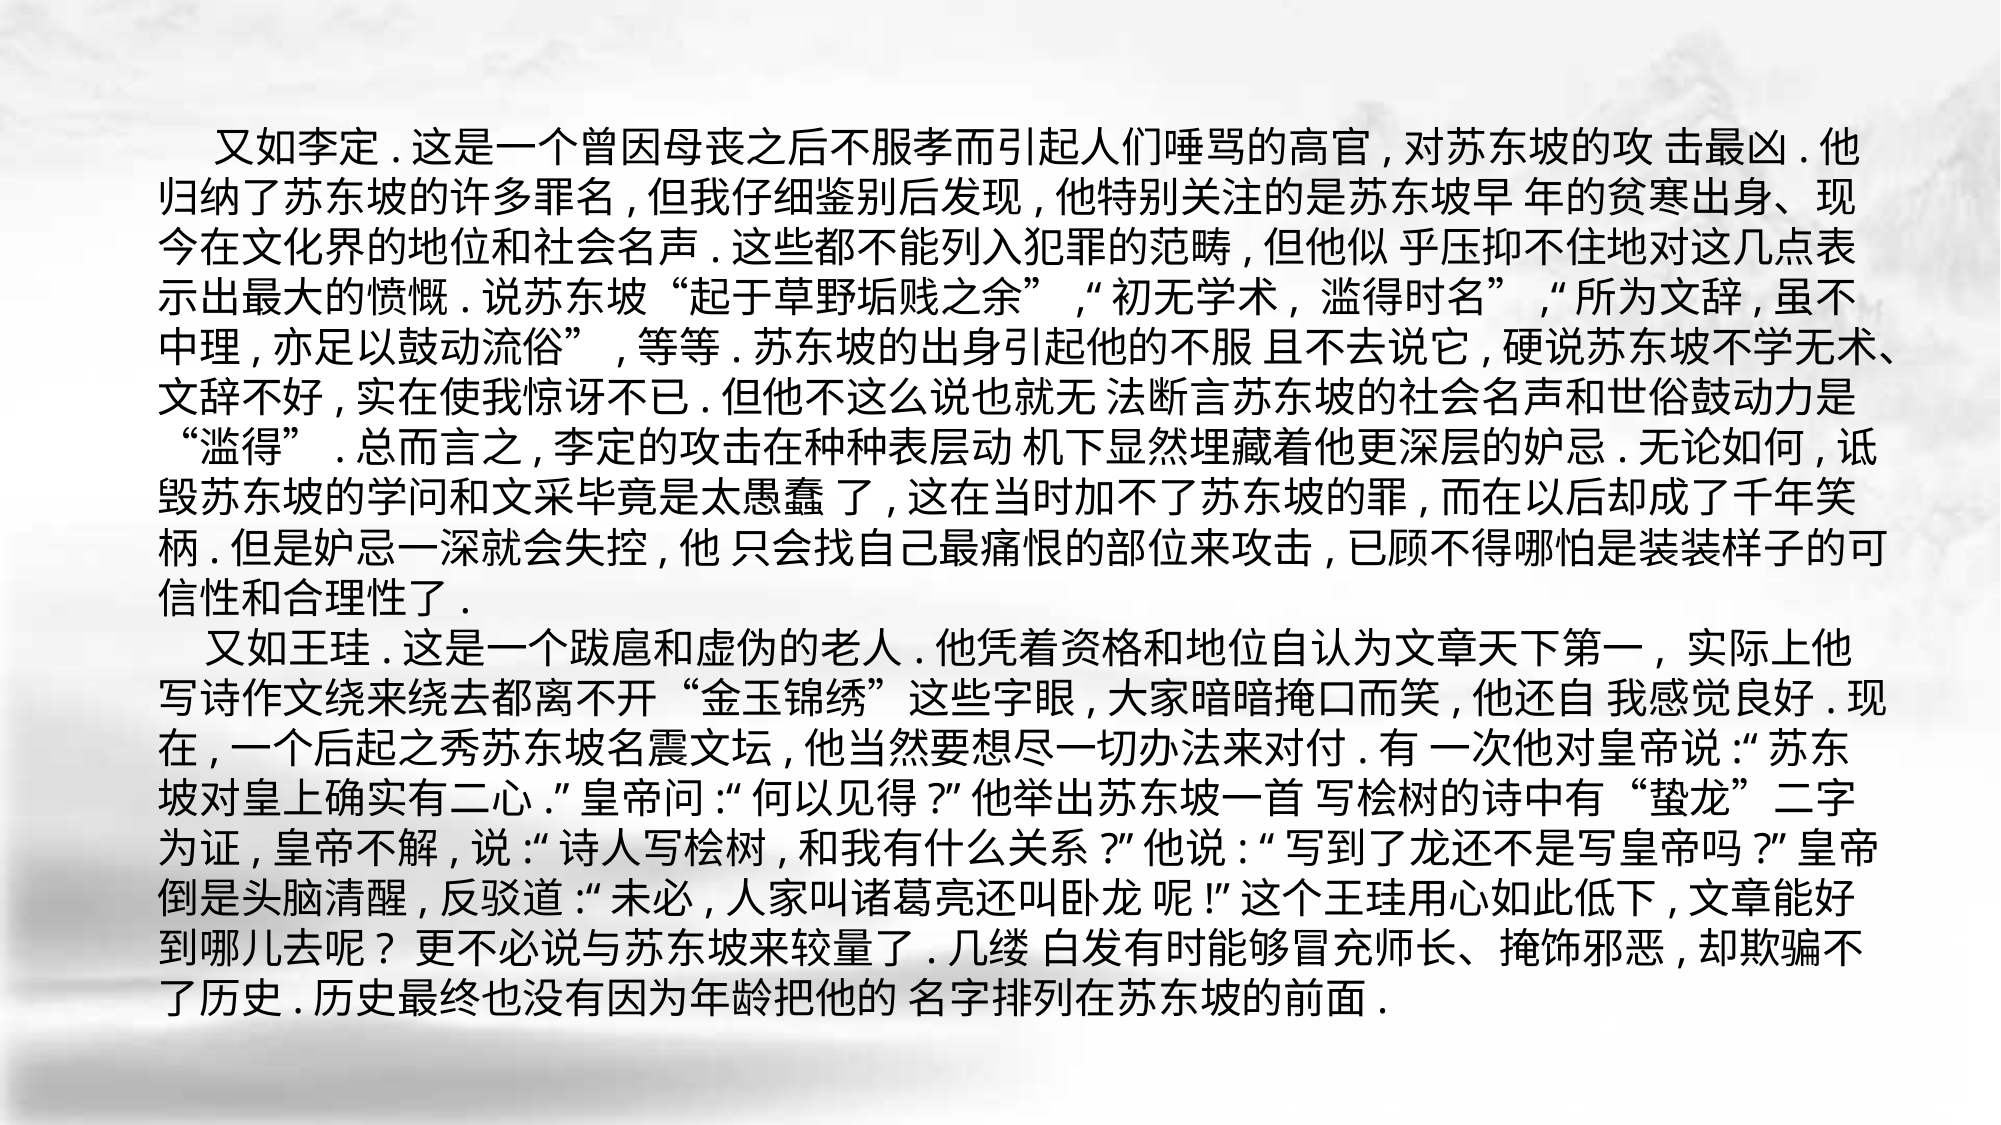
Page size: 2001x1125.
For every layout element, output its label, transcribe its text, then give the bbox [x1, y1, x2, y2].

text_box 又如李定.这是一个曾因母丧之后不服孝而引起人们唾骂的高官,对苏东坡的攻 击最凶.他归纳了苏东坡的许多罪名,但我仔细鉴别后发现,他特别关注的是苏东坡早 年的贫寒出身、现今在文化界的地位和社会名声.这些都不能列入犯罪的范畴,但他似 乎压抑不住地对这几点表示出最大的愤慨.说苏东坡“起于草野垢贱之余”,“初无学术, 滥得时名”,“所为文辞,虽不中理,亦足以鼓动流俗”,等等.苏东坡的出身引起他的不服 且不去说它,硬说苏东坡不学无术、文辞不好,实在使我惊讶不已.但他不这么说也就无 法断言苏东坡的社会名声和世俗鼓动力是“滥得”.总而言之,李定的攻击在种种表层动 机下显然埋藏着他更深层的妒忌.无论如何,诋毁苏东坡的学问和文采毕竟是太愚蠢 了,这在当时加不了苏东坡的罪,而在以后却成了千年笑柄.但是妒忌一深就会失控,他 只会找自己最痛恨的部位来攻击,已顾不得哪怕是装装样子的可信性和合理性了. 又如王珪.这是一个跋扈和虚伪的老人.他凭着资格和地位自认为文章天下第一, 实际上他写诗作文绕来绕去都离不开“金玉锦绣”这些字眼,大家暗暗掩口而笑,他还自 我感觉良好.现在,一个后起之秀苏东坡名震文坛,他当然要想尽一切办法来对付.有 一次他对皇帝说:“苏东坡对皇上确实有二心.”皇帝问:“何以见得?”他举出苏东坡一首 写桧树的诗中有“蛰龙”二字为证,皇帝不解,说:“诗人写桧树,和我有什么关系?”他说: “写到了龙还不是写皇帝吗?”皇帝倒是头脑清醒,反驳道:“未必,人家叫诸葛亮还叫卧龙 呢!”这个王珪用心如此低下,文章能好到哪儿去呢? 更不必说与苏东坡来较量了.几缕 白发有时能够冒充师长、掩饰邪恶,却欺骗不了历史.历史最终也没有因为年龄把他的 名字排列在苏东坡的前面. [142, 113, 1905, 1029]
picture [0, 0, 2001, 1125]
